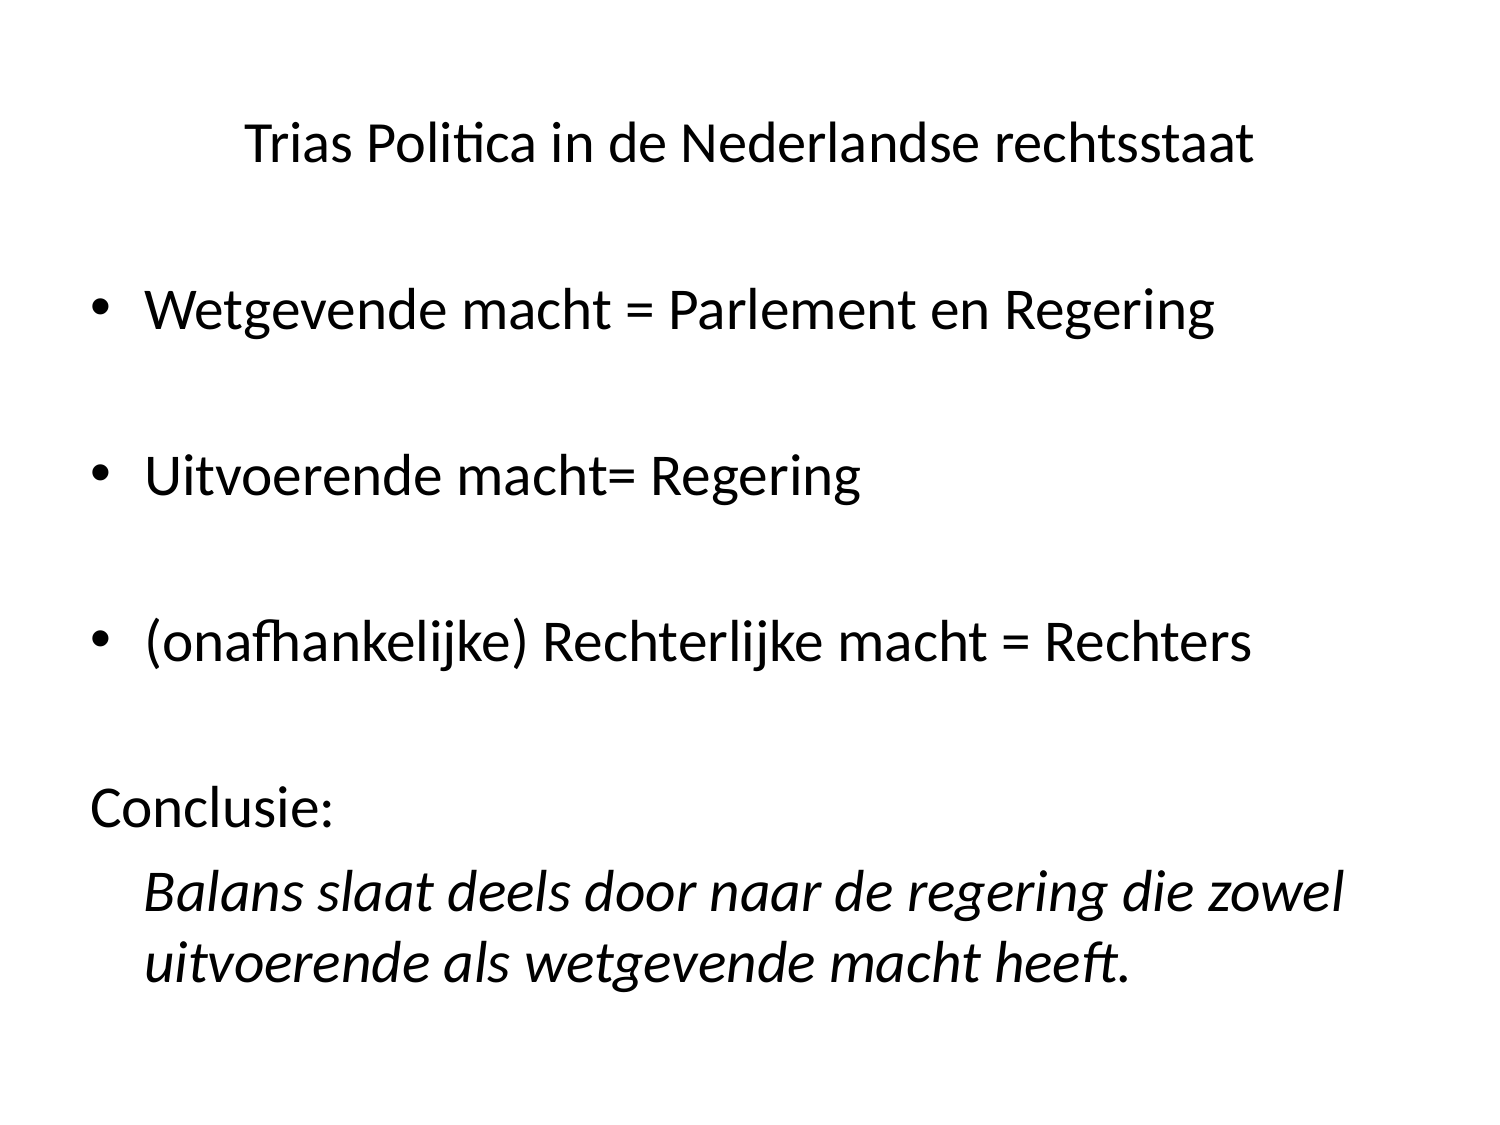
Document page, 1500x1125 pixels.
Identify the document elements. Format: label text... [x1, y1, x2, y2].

title Trias Politica in de Nederlandse rechtsstaat [75, 45, 1425, 233]
list Wetgevende macht = Parlement en Regering Uitvoerende macht= Regering (onafhankelijke) Rechterlijke macht = Rechters Conclusie: Balans slaat deels door naar de regering die zowel uitvoerende als wetgevende macht heeft. [75, 262, 1425, 1005]
